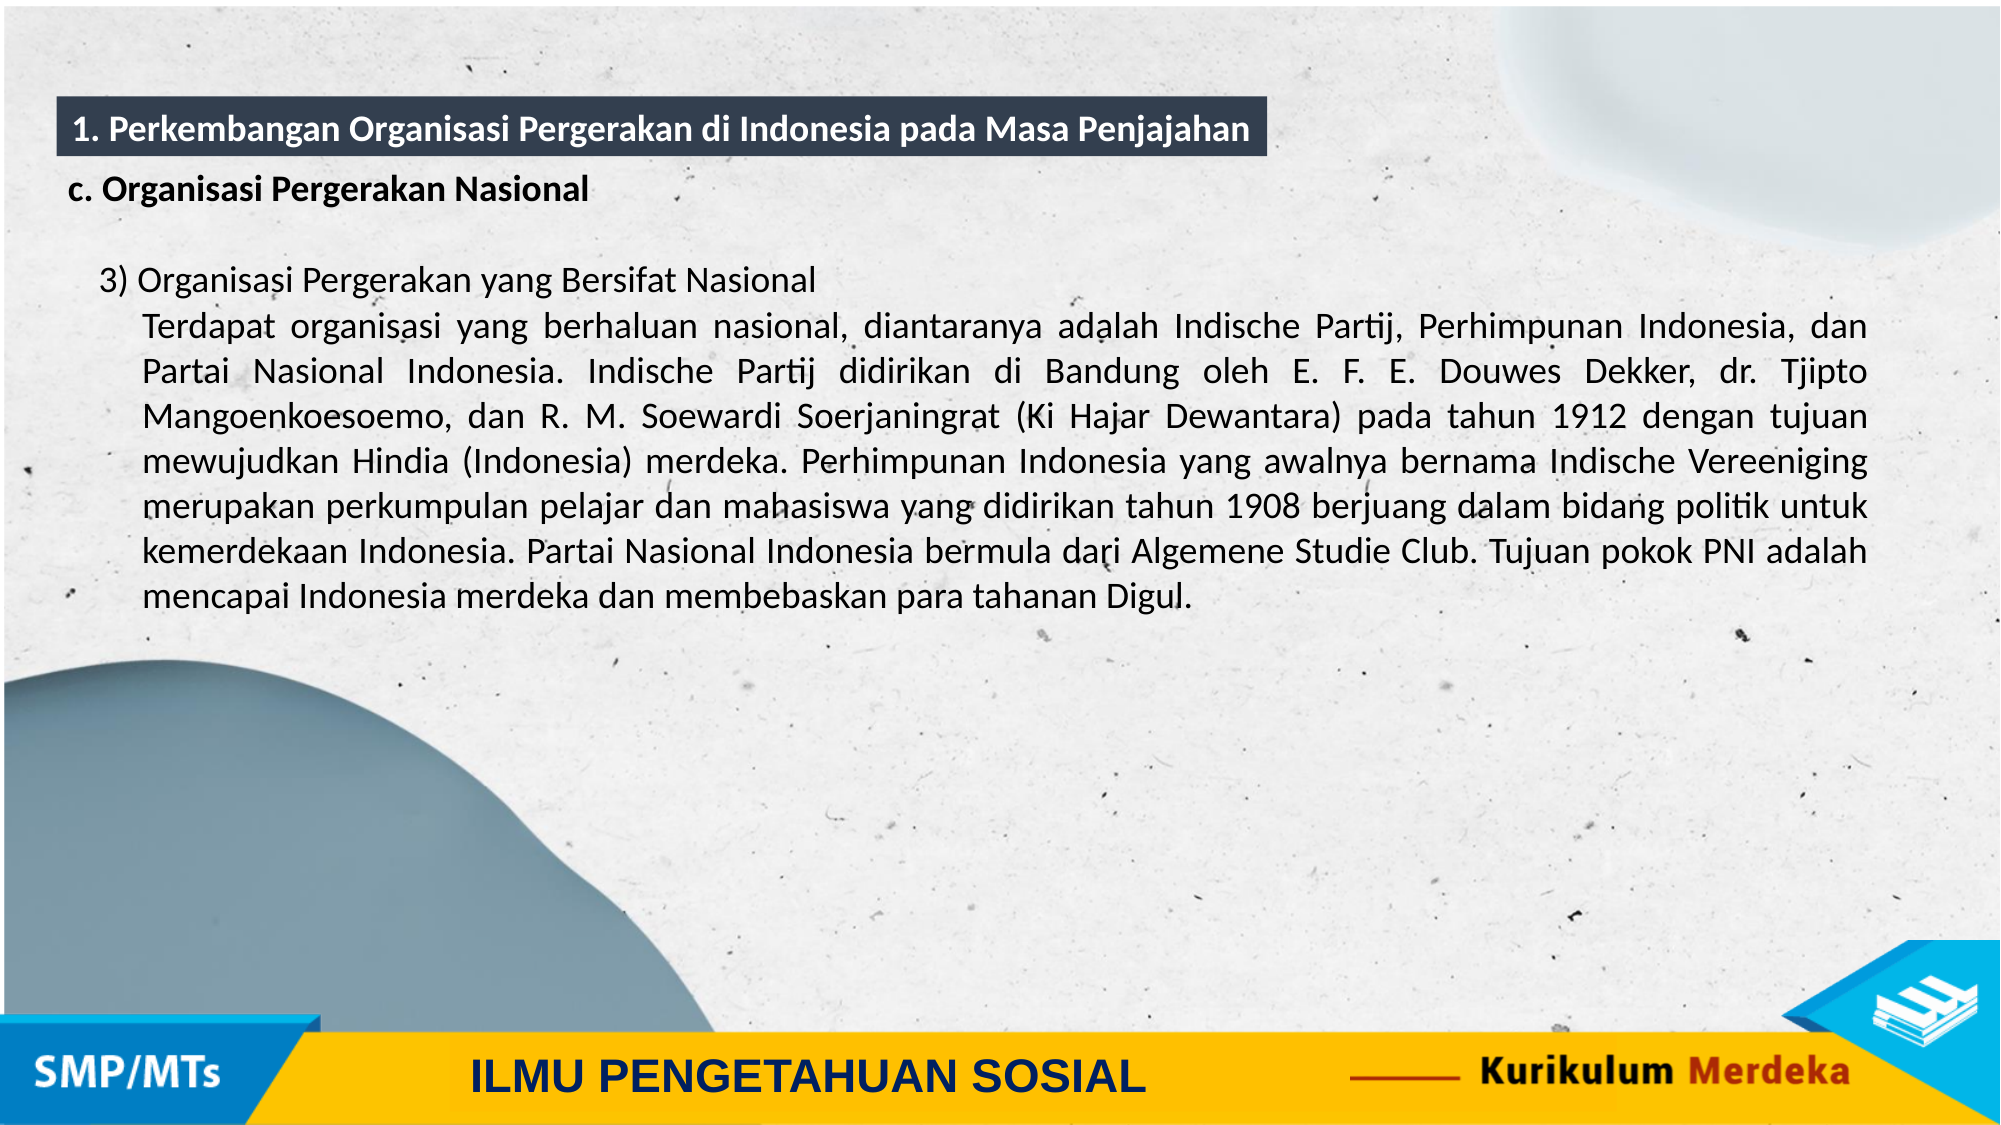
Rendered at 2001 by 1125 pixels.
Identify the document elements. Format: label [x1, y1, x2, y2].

text_box [0, 940, 2000, 1125]
picture [3, 5, 2000, 940]
